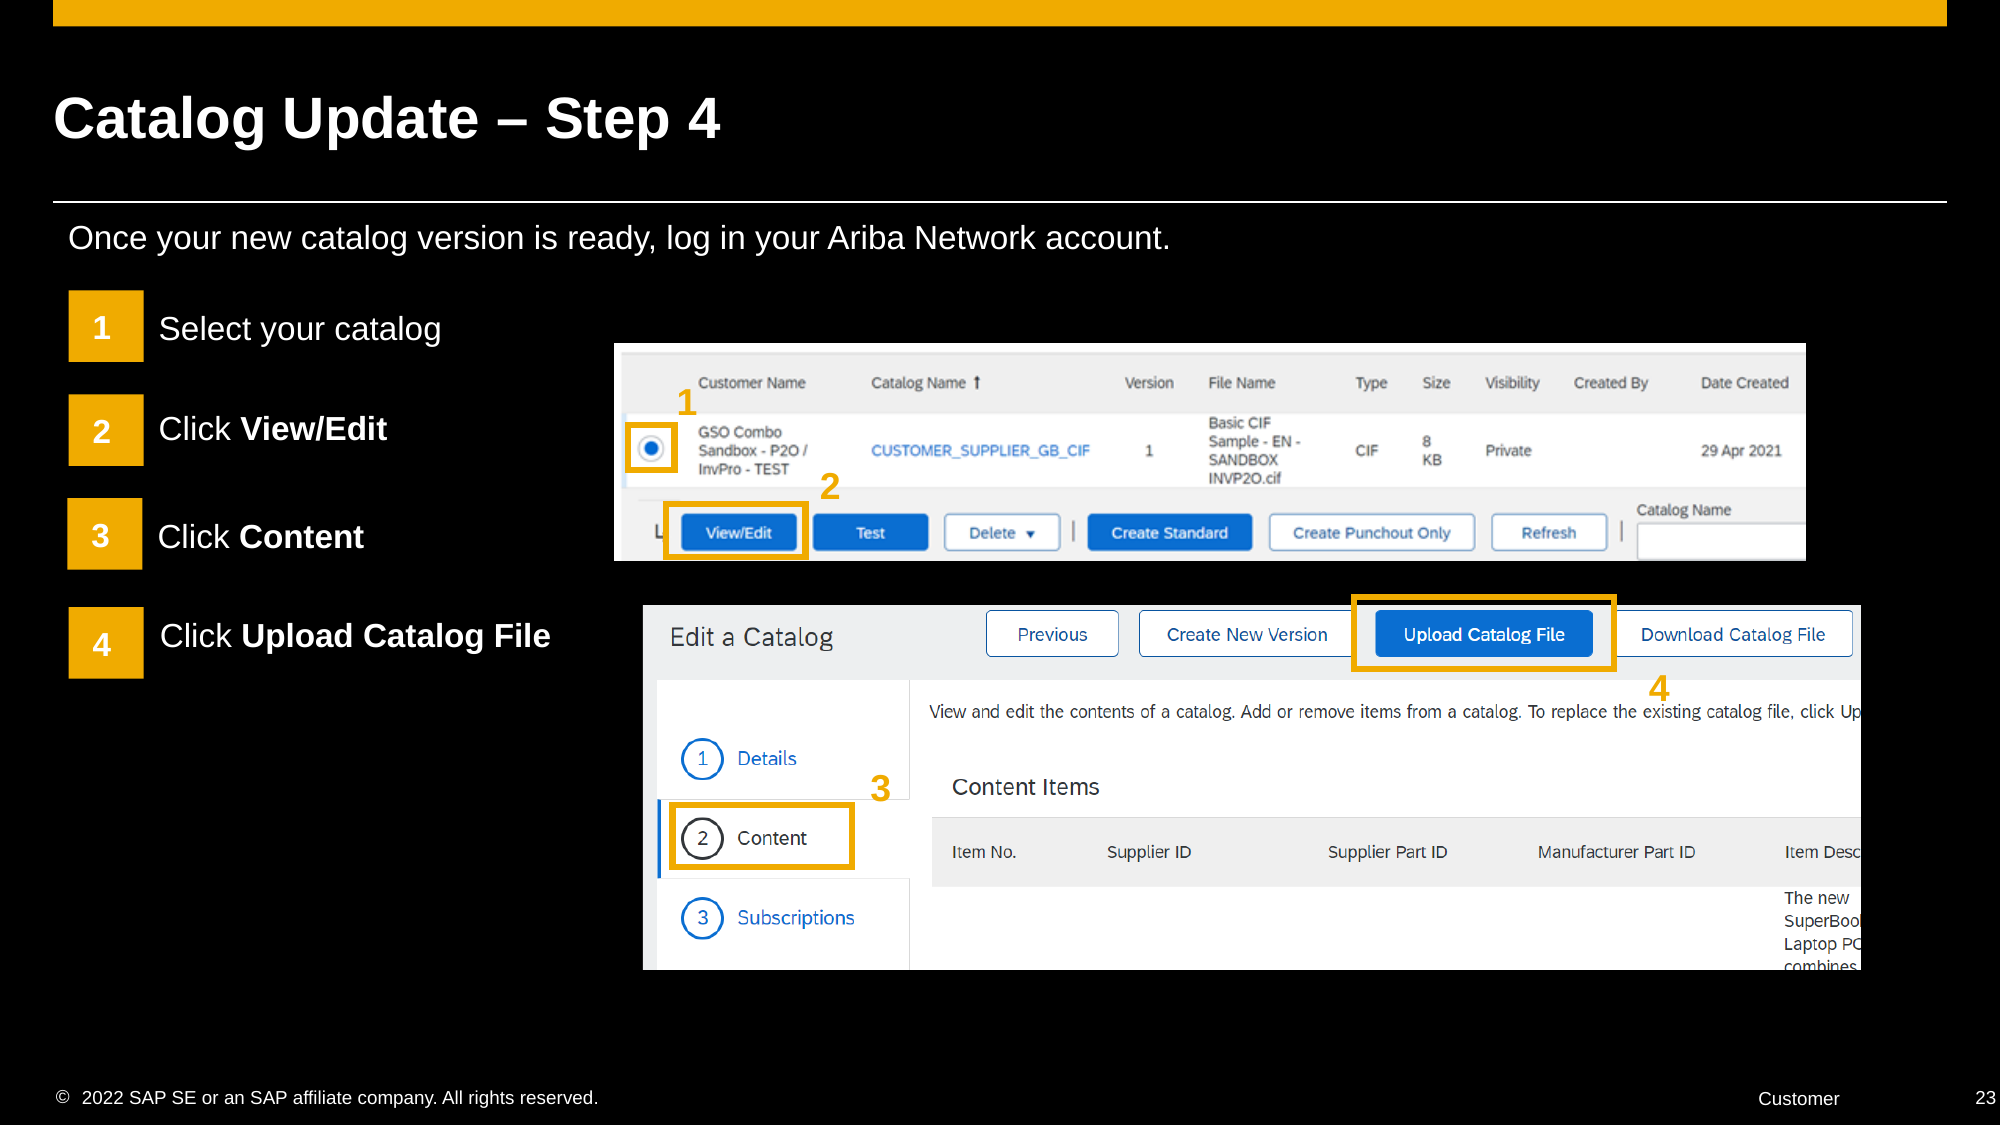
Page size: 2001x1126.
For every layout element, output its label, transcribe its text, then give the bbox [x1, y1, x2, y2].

text_box 2 Se [68, 394, 144, 466]
text_box 1 Se [68, 290, 144, 362]
text_box [1354, 596, 1614, 604]
text_box 3 Se [67, 498, 143, 570]
text_box Click Upload Catalog File [144, 606, 640, 842]
picture [614, 342, 1806, 561]
text_box Click View/Edit [143, 399, 608, 507]
text_box Click Content [142, 507, 1533, 607]
picture [642, 605, 1862, 971]
title Catalog Update – Step 4 [53, 53, 1947, 178]
text_box 4 Se [68, 607, 144, 679]
text_box Once your new catalog version is ready, log in your Ariba Network account. [53, 208, 1443, 444]
text_box Select your catalog [143, 299, 1534, 399]
